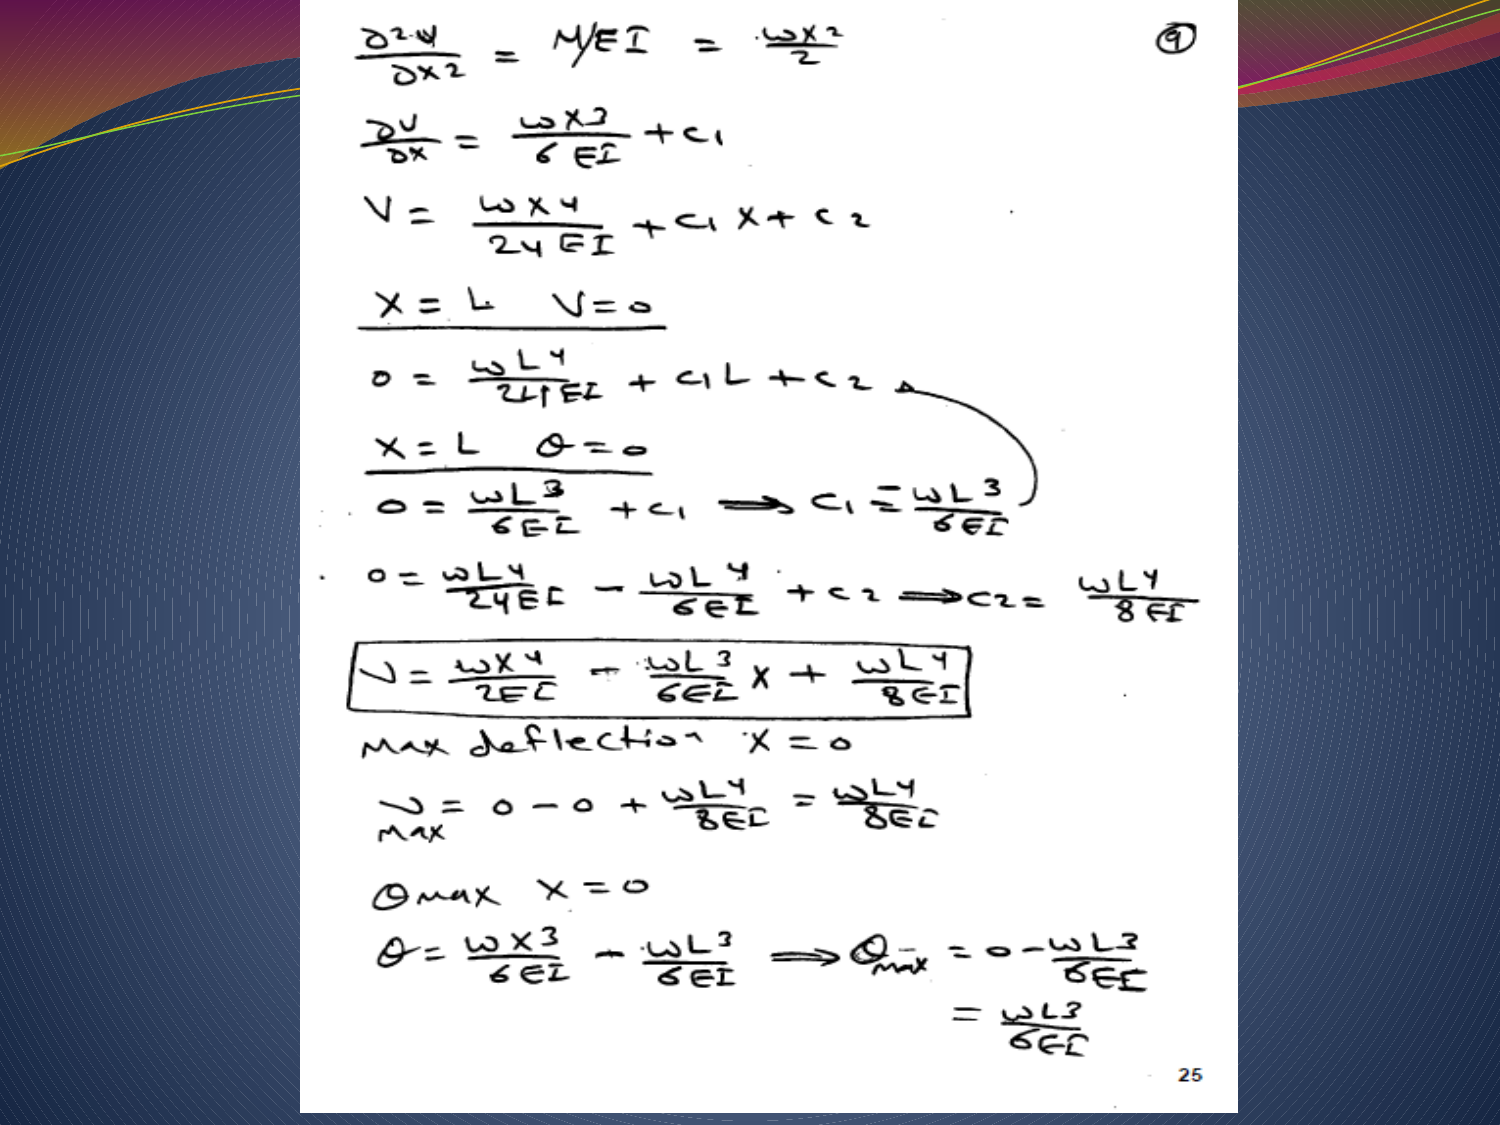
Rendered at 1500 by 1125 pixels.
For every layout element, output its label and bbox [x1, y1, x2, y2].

picture [299, 0, 1238, 1113]
